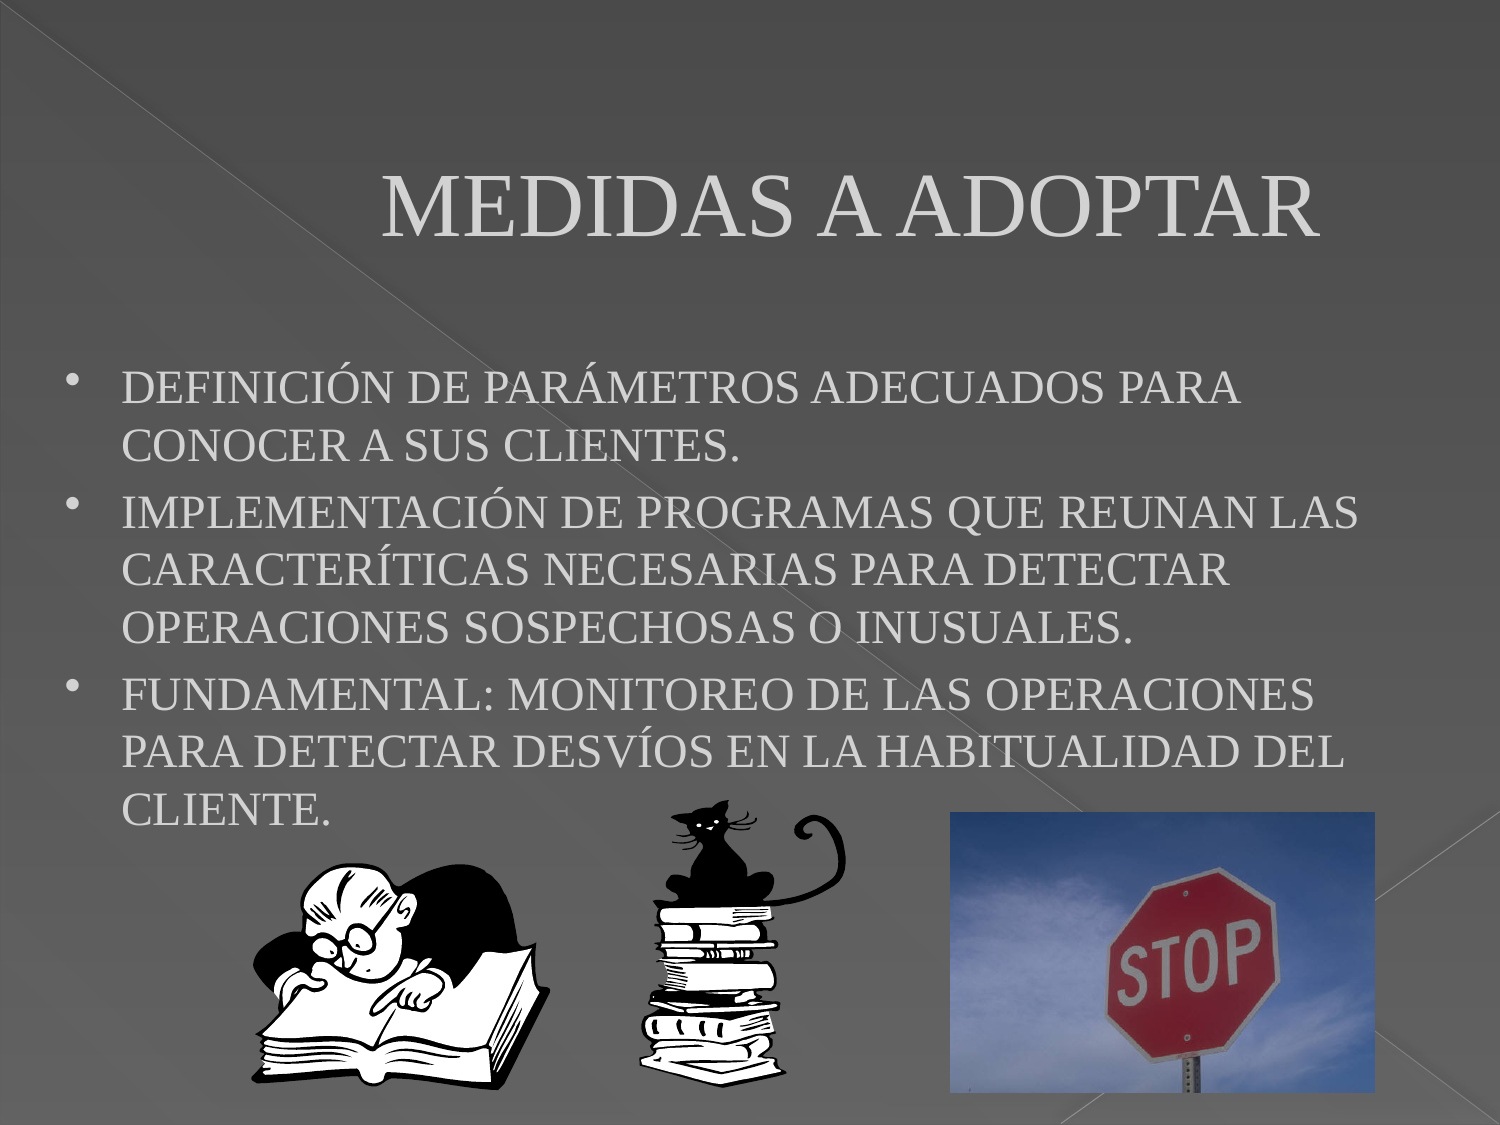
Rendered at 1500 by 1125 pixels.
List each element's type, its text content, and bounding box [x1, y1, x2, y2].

picture [637, 799, 851, 1089]
picture [249, 862, 553, 1091]
text_box DEFINICIÓN DE PARÁMETROS ADECUADOS PARA CONOCER A SUS CLIENTES. IMPLEMENTACIÓN DE PROGRAMAS QUE REUNAN LAS CARACTERÍTICAS NECESARIAS PARA DETECTAR OPERACIONES SOSPECHOSAS O INUSUALES. FUNDAMENTAL: MONITOREO DE LAS OPERACIONES PARA DETECTAR DESVÍOS EN LA HABITUALIDAD DEL CLIENTE. [46, 347, 1450, 1098]
text_box MEDIDAS A ADOPTAR [0, 55, 1404, 264]
picture [949, 812, 1376, 1094]
